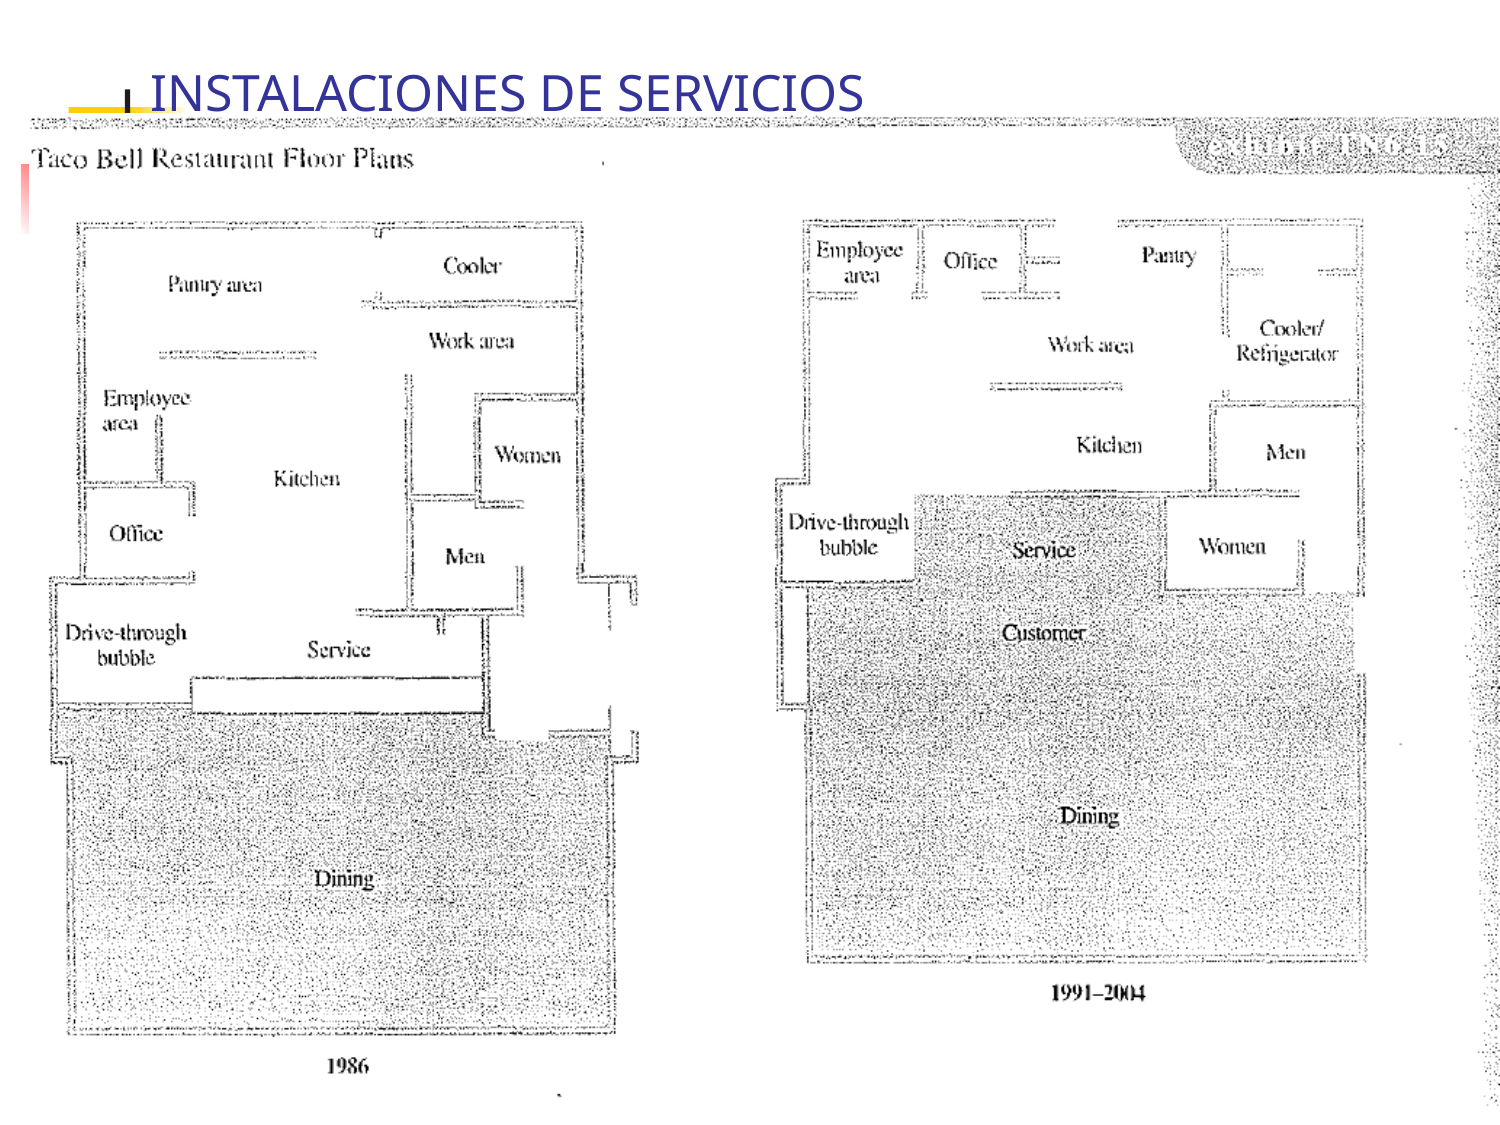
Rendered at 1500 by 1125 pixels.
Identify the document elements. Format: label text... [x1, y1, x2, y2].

picture [29, 113, 1500, 1107]
text_box INSTALACIONES DE SERVICIOS [135, 54, 1164, 111]
